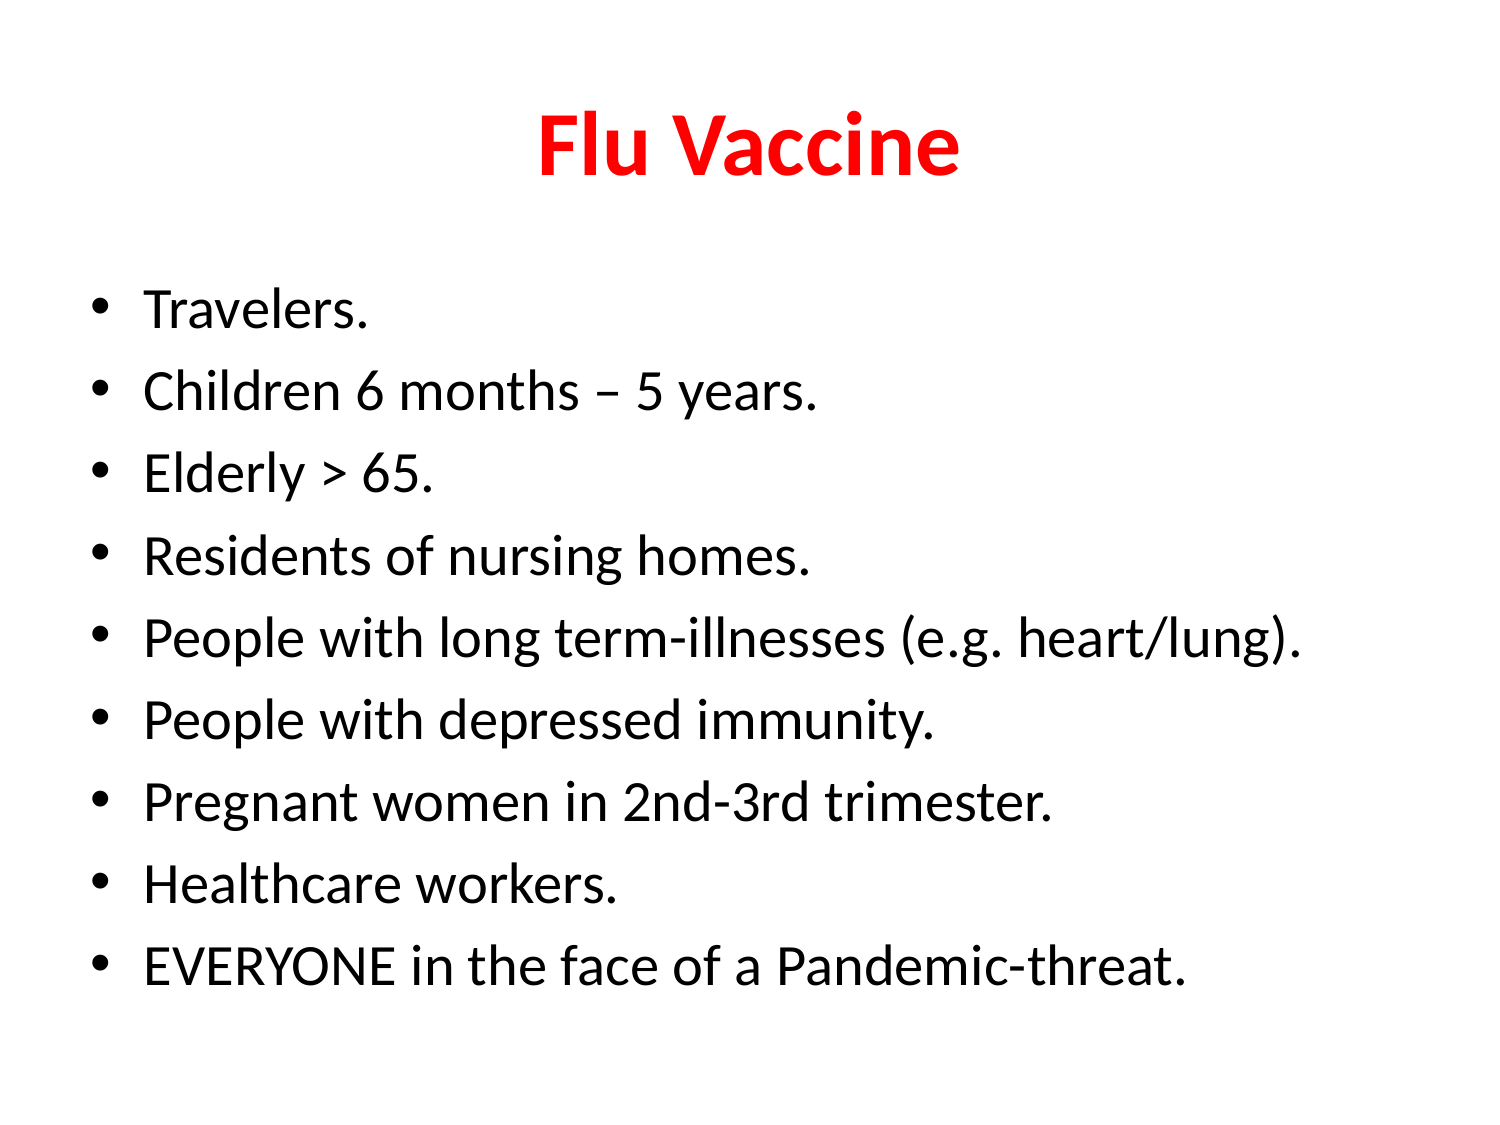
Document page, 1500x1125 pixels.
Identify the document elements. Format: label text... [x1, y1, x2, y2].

list Travelers. Children 6 months – 5 years. Elderly > 65. Residents of nursing homes. People with long term-illnesses (e.g. heart/lung). People with depressed immunity. Pregnant women in 2nd-3rd trimester. Healthcare workers. EVERYONE in the face of a Pandemic-threat. [75, 262, 1425, 1005]
title Flu Vaccine [75, 45, 1425, 233]
